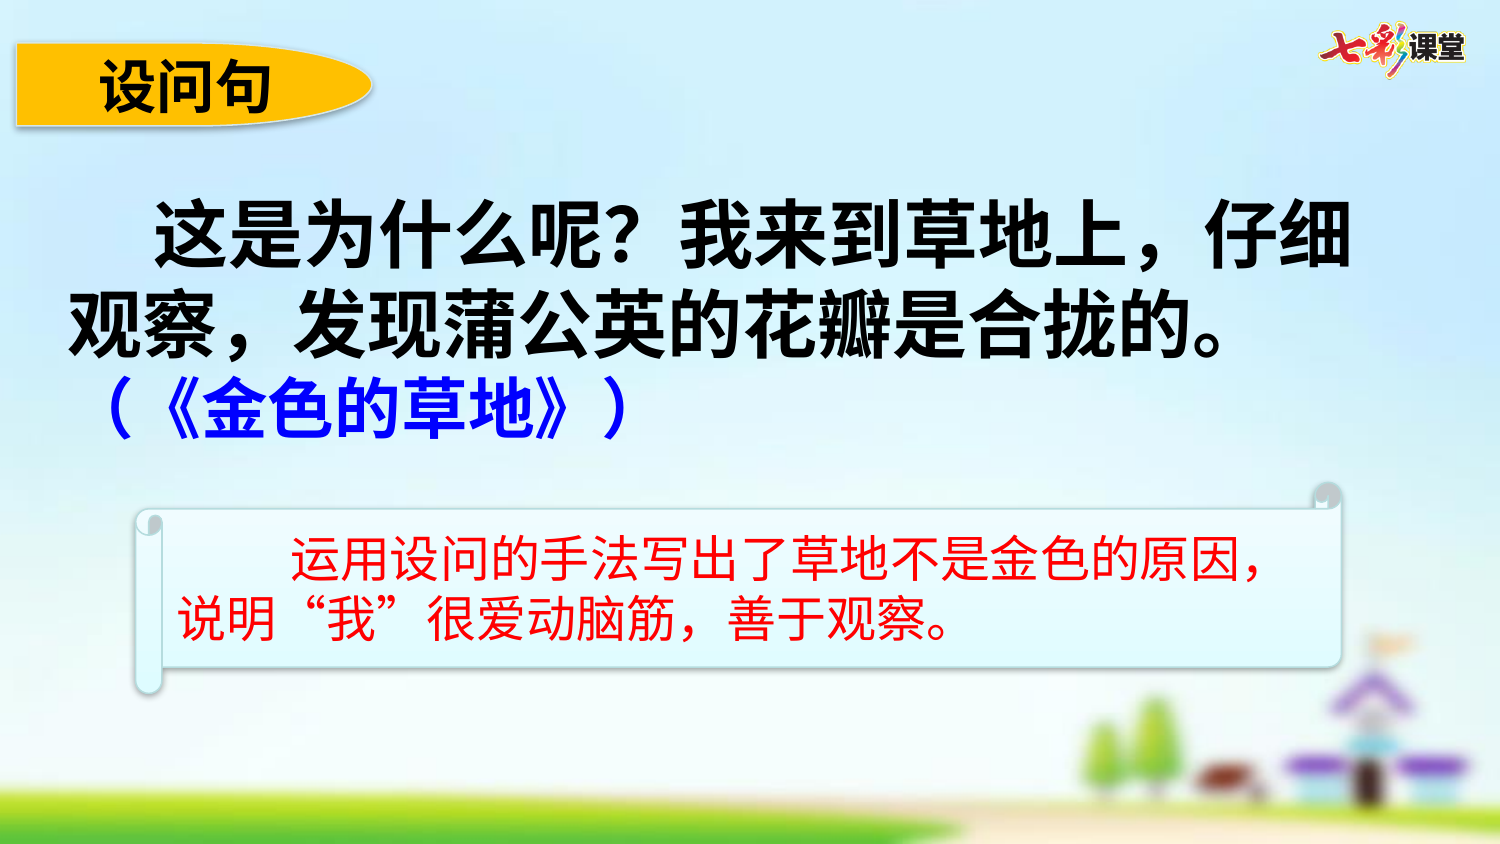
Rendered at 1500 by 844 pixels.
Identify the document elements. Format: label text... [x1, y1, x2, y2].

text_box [1, 42, 373, 127]
picture [0, 0, 1500, 844]
text_box 运用设问的手法写出了草地不是金色的原因，说明“我”很爱动脑筋，善于观察。 [134, 481, 1343, 695]
text_box 这是为什么呢？我来到草地上，仔细观察，发现蒲公英的花瓣是合拢的。 （《金色的草地》） [53, 179, 1373, 455]
